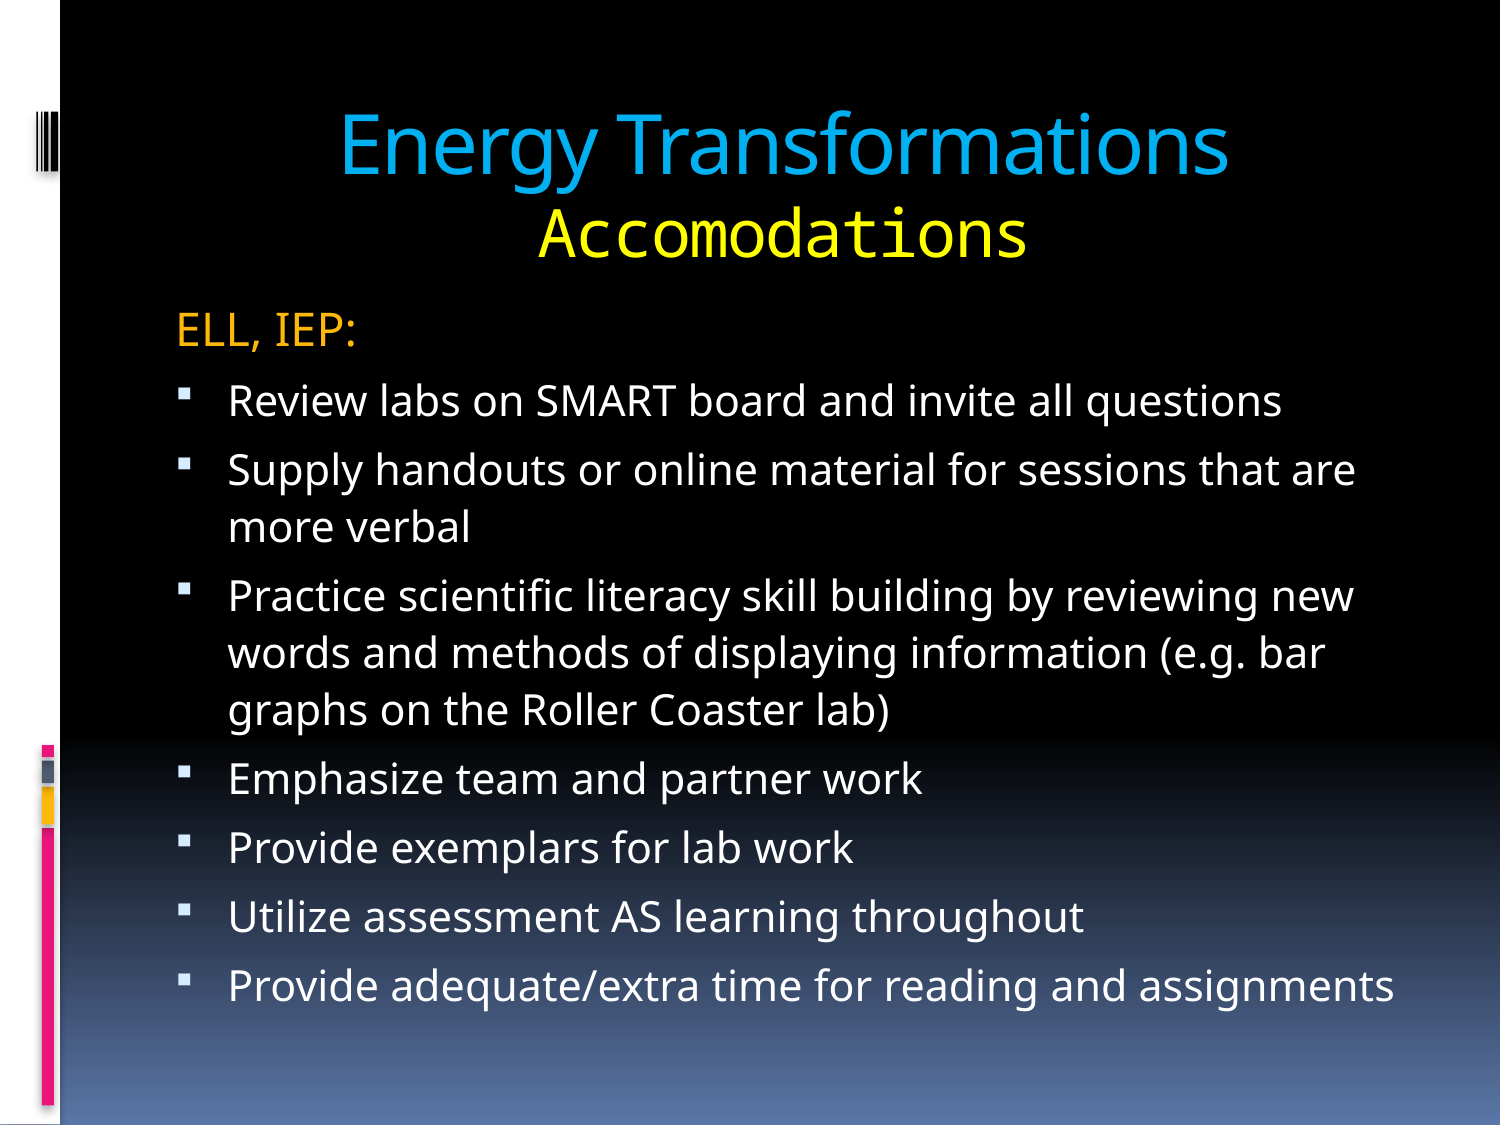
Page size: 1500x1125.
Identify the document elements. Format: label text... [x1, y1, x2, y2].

title Energy Transformations Accomodations [147, 83, 1423, 234]
list ELL, IEP: Review labs on SMART board and invite all questions Supply handouts or online material for sessions that are more verbal Practice scientific literacy skill building by reviewing new words and methods of displaying information (e.g. bar graphs on the Roller Coaster lab) Emphasize team and partner work Provide exemplars for lab work Utilize assessment AS learning throughout Provide adequate/extra time for reading and assignments [150, 292, 1425, 1043]
